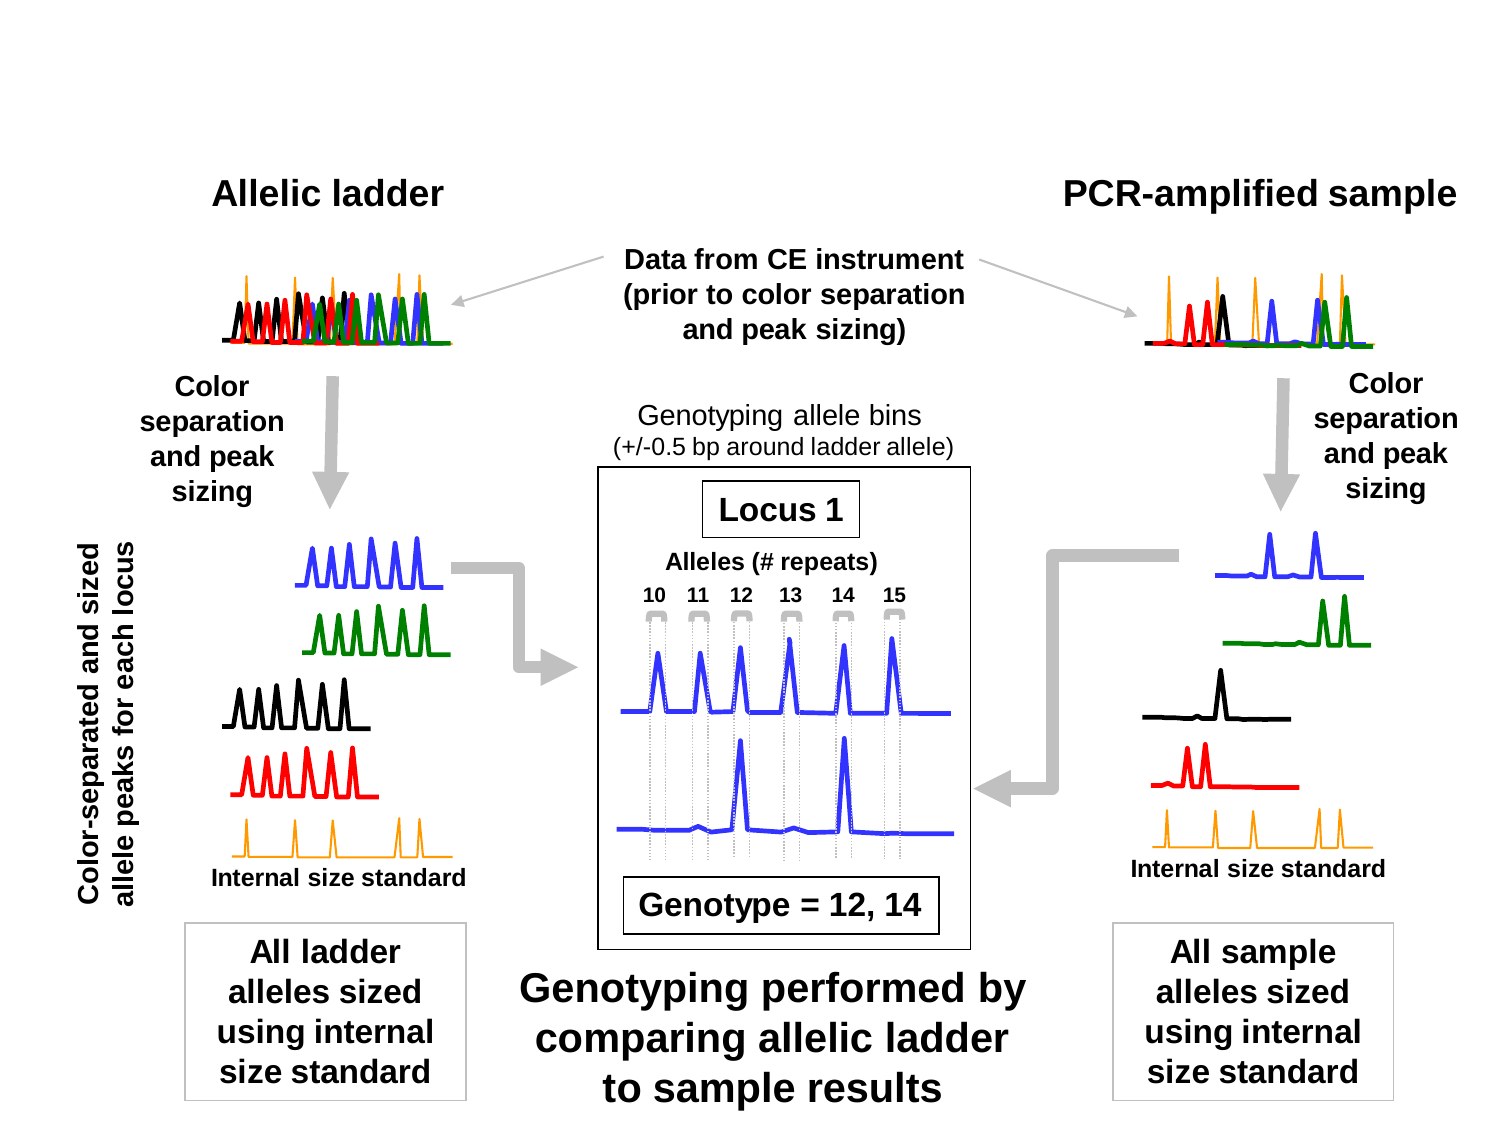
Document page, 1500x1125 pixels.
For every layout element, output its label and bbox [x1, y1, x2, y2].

text_box [0, 0, 1496, 1125]
